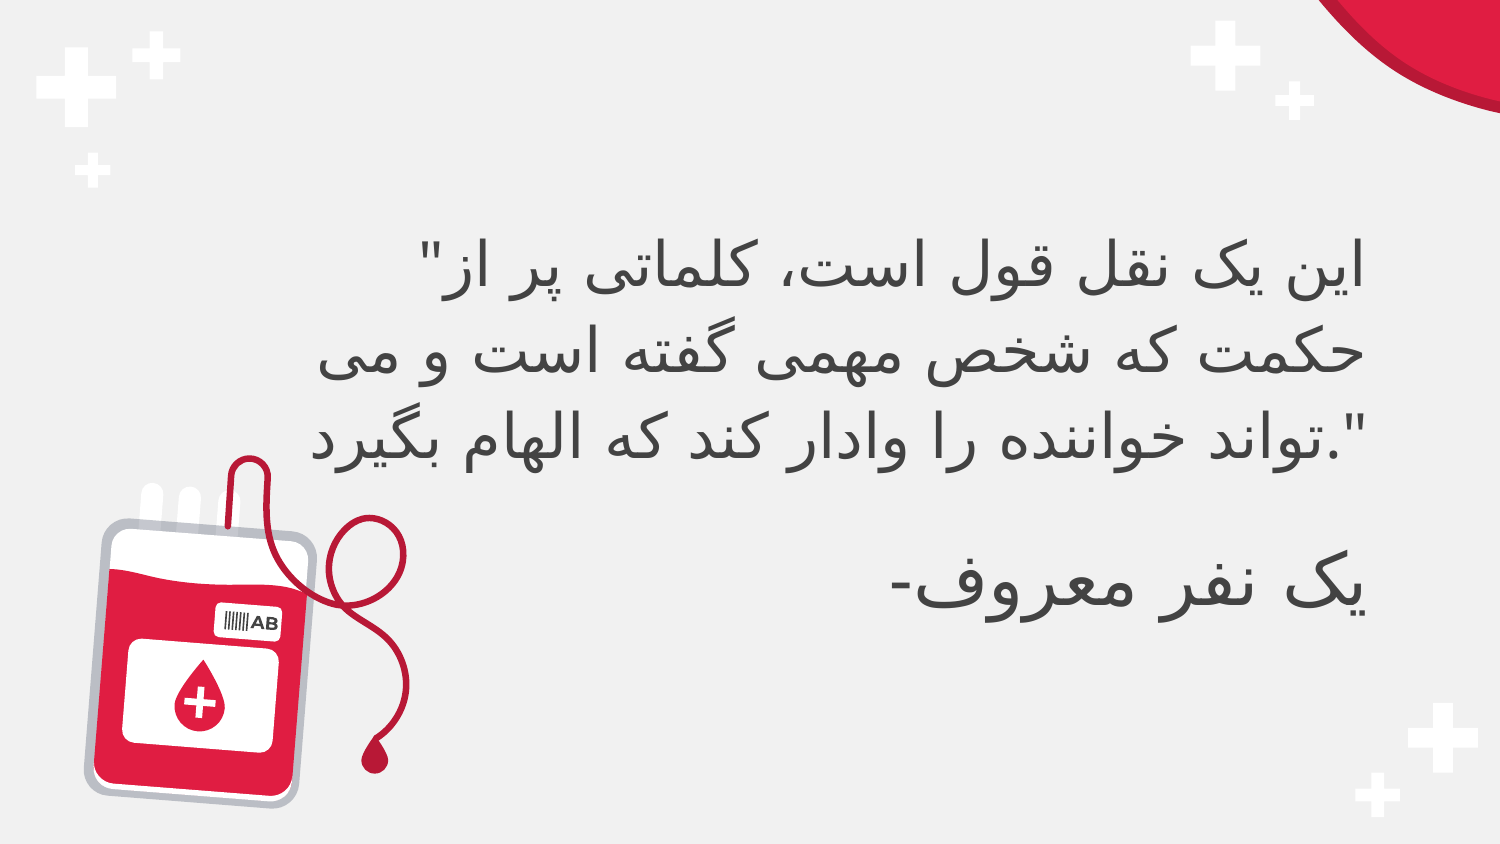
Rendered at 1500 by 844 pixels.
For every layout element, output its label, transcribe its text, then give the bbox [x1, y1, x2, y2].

subtitle "این یک نقل قول است، کلماتی پر از حکمت که شخص مهمی گفته است و می تواند خواننده را وادار کند که الهام بگیرد." [281, 200, 1383, 487]
title -یک نفر معروف [416, 504, 1383, 615]
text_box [82, 454, 412, 811]
